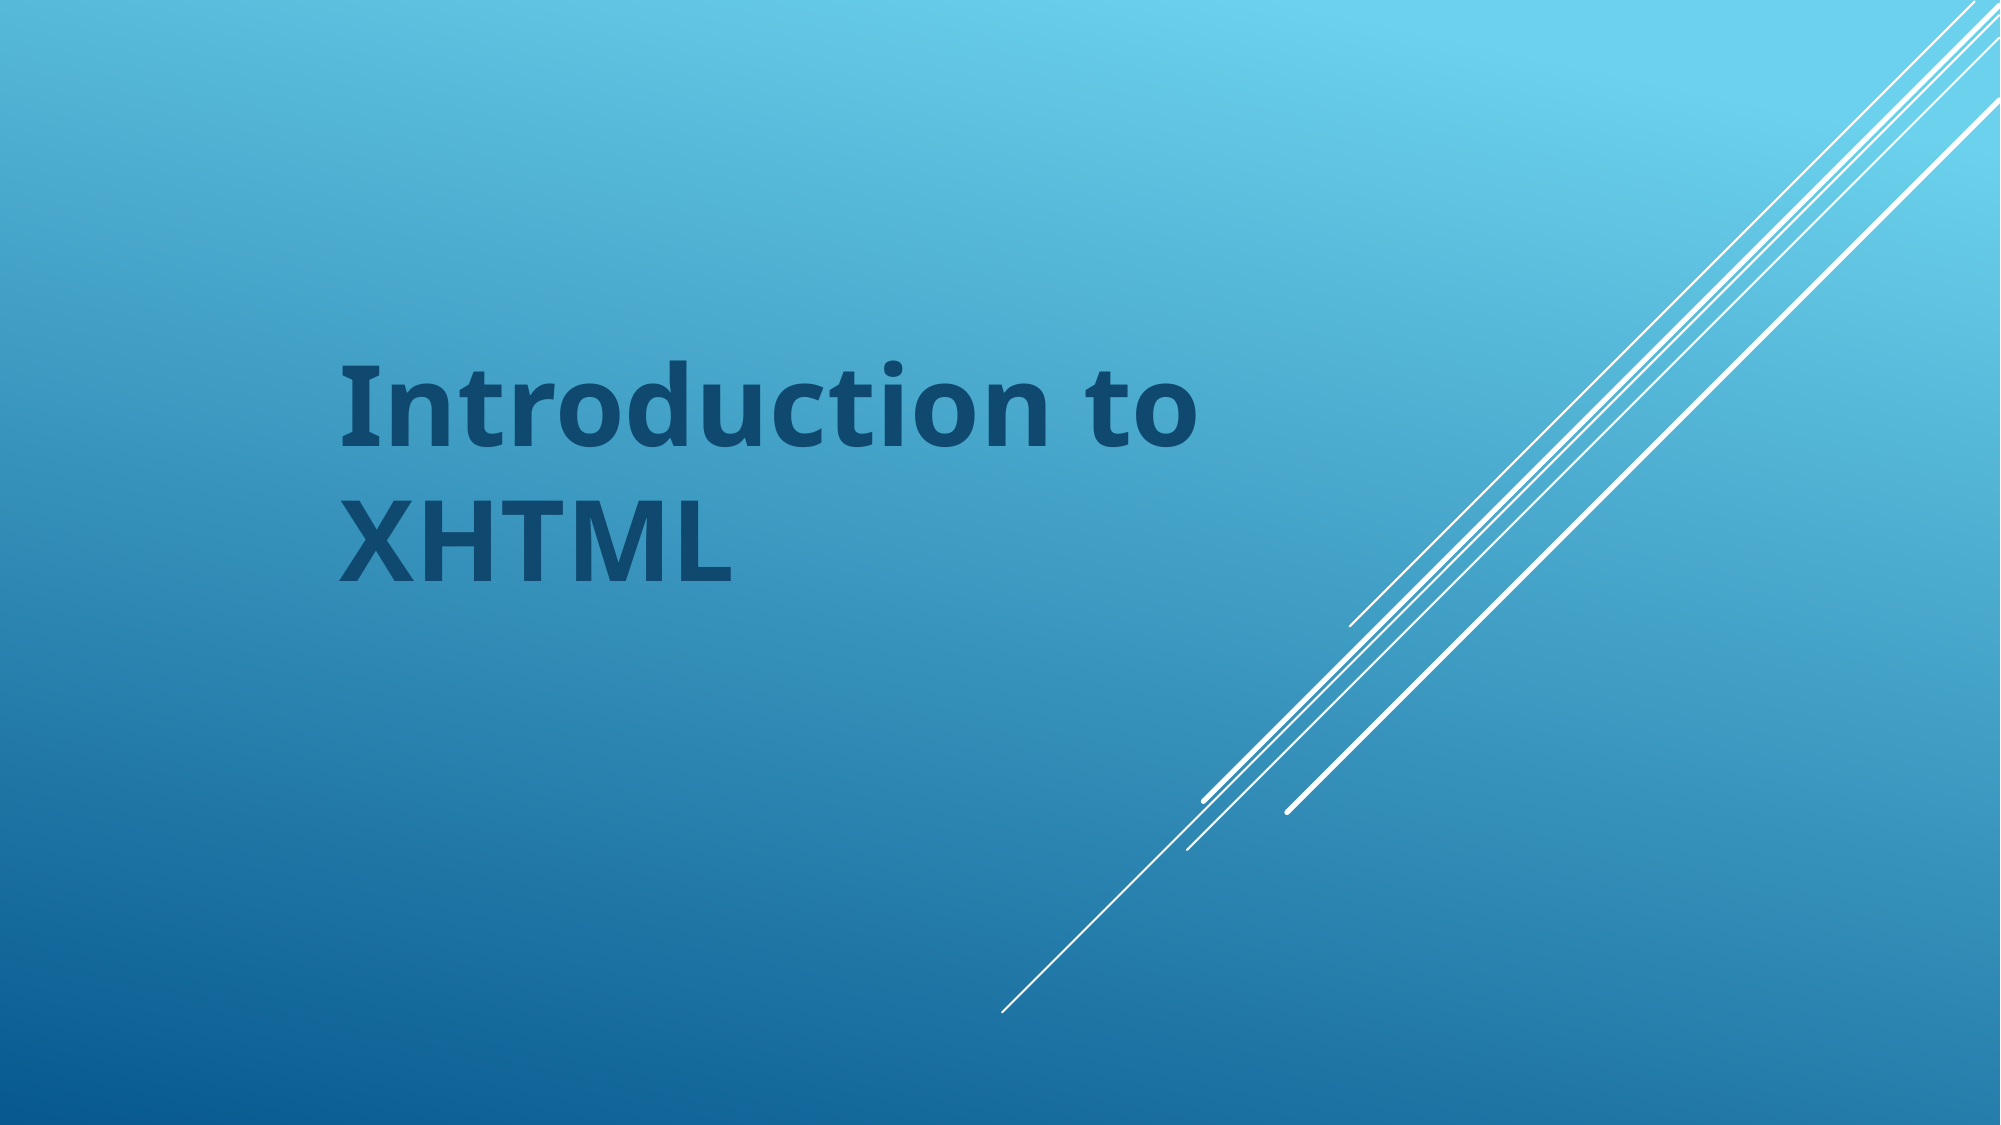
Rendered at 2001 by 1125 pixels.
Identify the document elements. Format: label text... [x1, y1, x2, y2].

text_box Introduction to XHTML [324, 325, 1546, 626]
